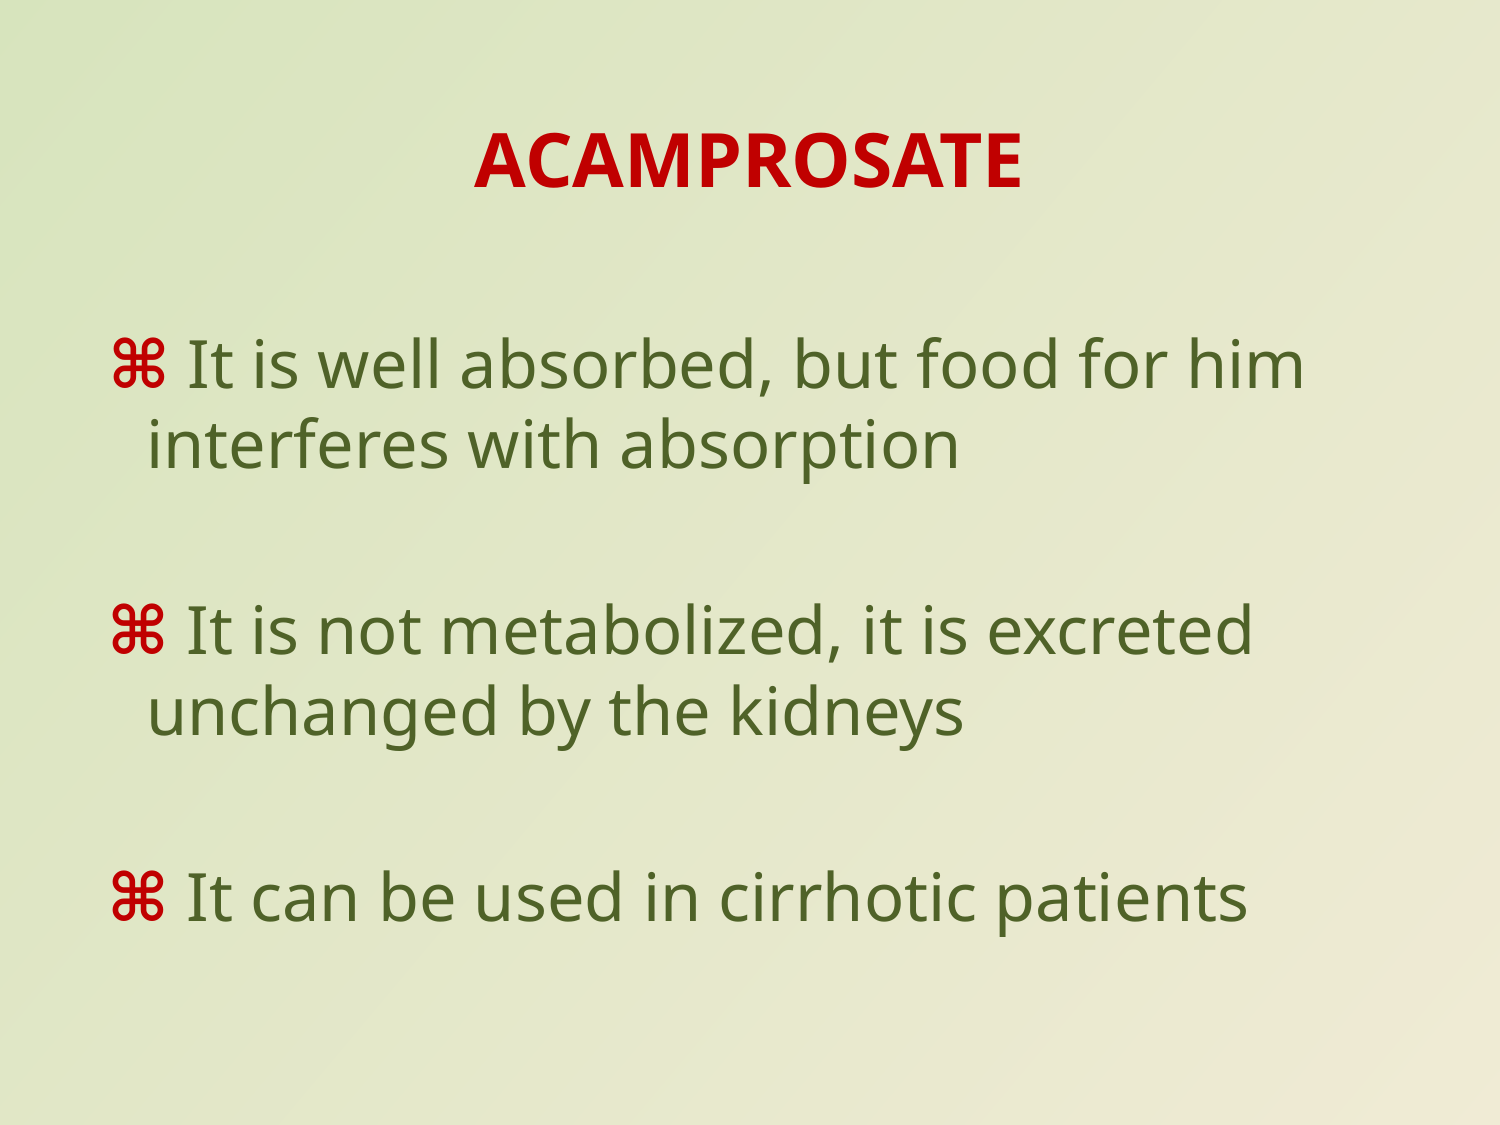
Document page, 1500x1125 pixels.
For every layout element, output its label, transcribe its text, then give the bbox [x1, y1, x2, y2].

list ACAMPROSATE ⌘ It is well absorbed, but food for him interferes with absorption ⌘ It is not metabolized, it is excreted unchanged by the kidneys ⌘ It can be used in cirrhotic patients [75, 105, 1425, 1005]
